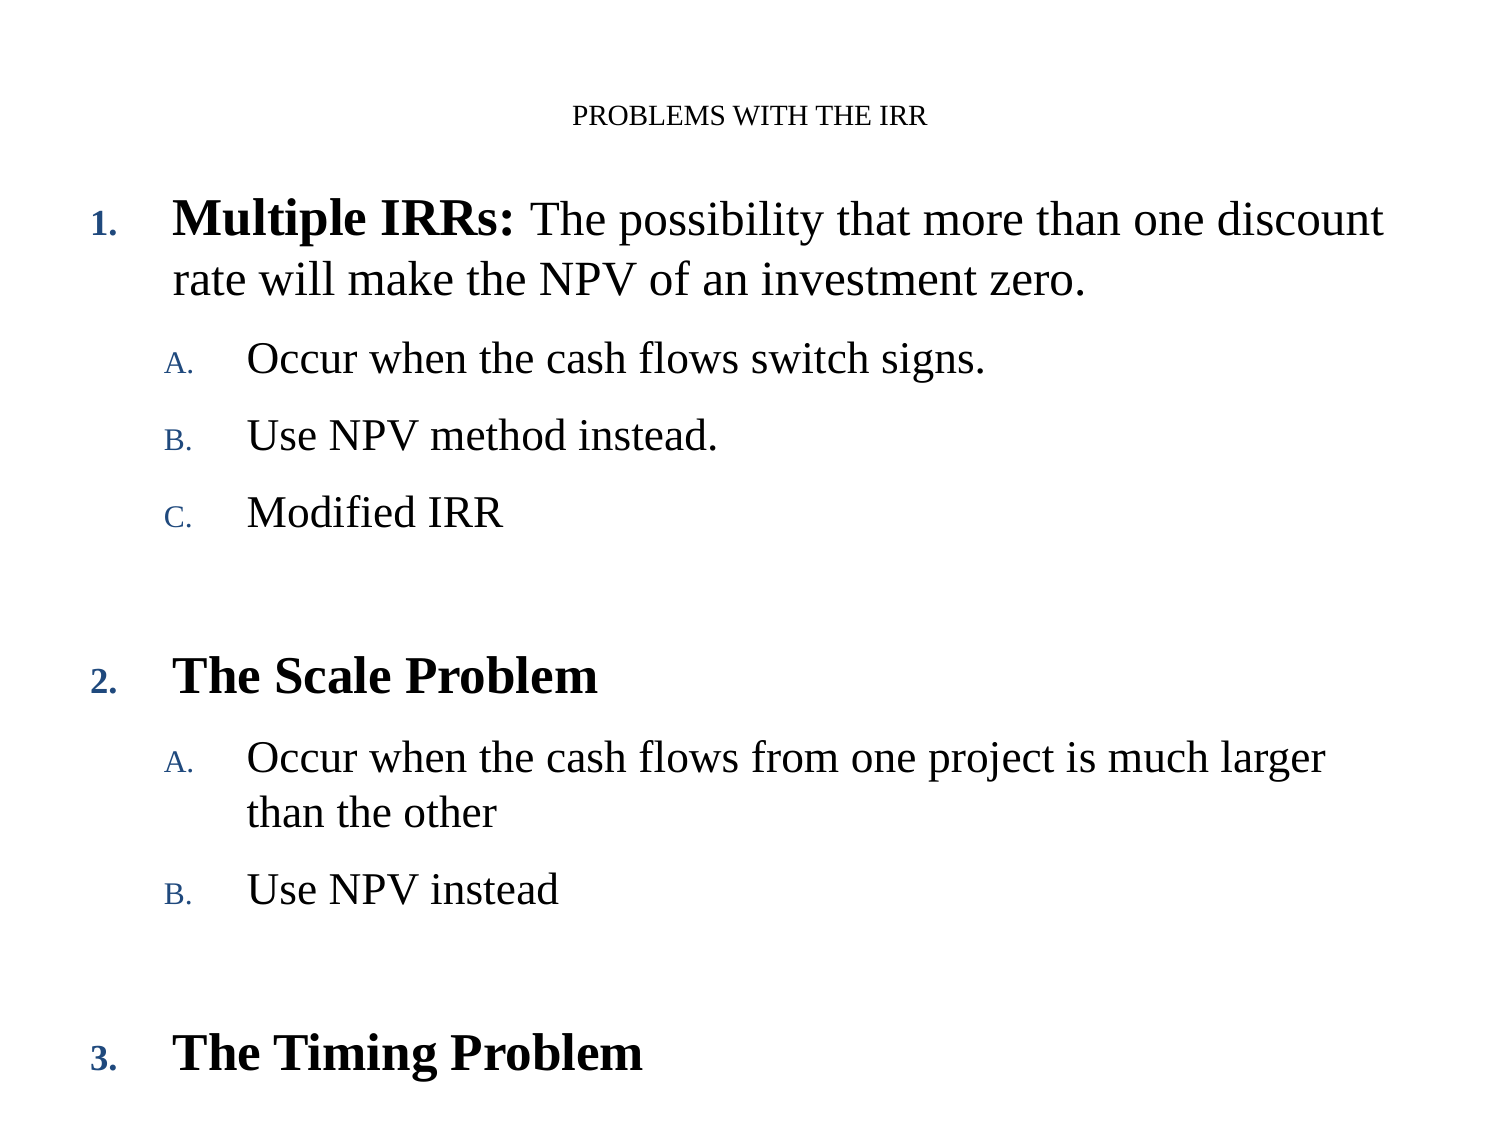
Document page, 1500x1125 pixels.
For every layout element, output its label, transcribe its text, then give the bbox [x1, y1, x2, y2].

list Multiple IRRs: The possibility that more than one discount rate will make the NPV of an investment zero. Occur when the cash flows switch signs. Use NPV method instead. Modified IRR The Scale Problem Occur when the cash flows from one project is much larger than the other Use NPV instead The Timing Problem [75, 175, 1425, 1094]
title PROBLEMS WITH THE IRR [75, 88, 1425, 175]
